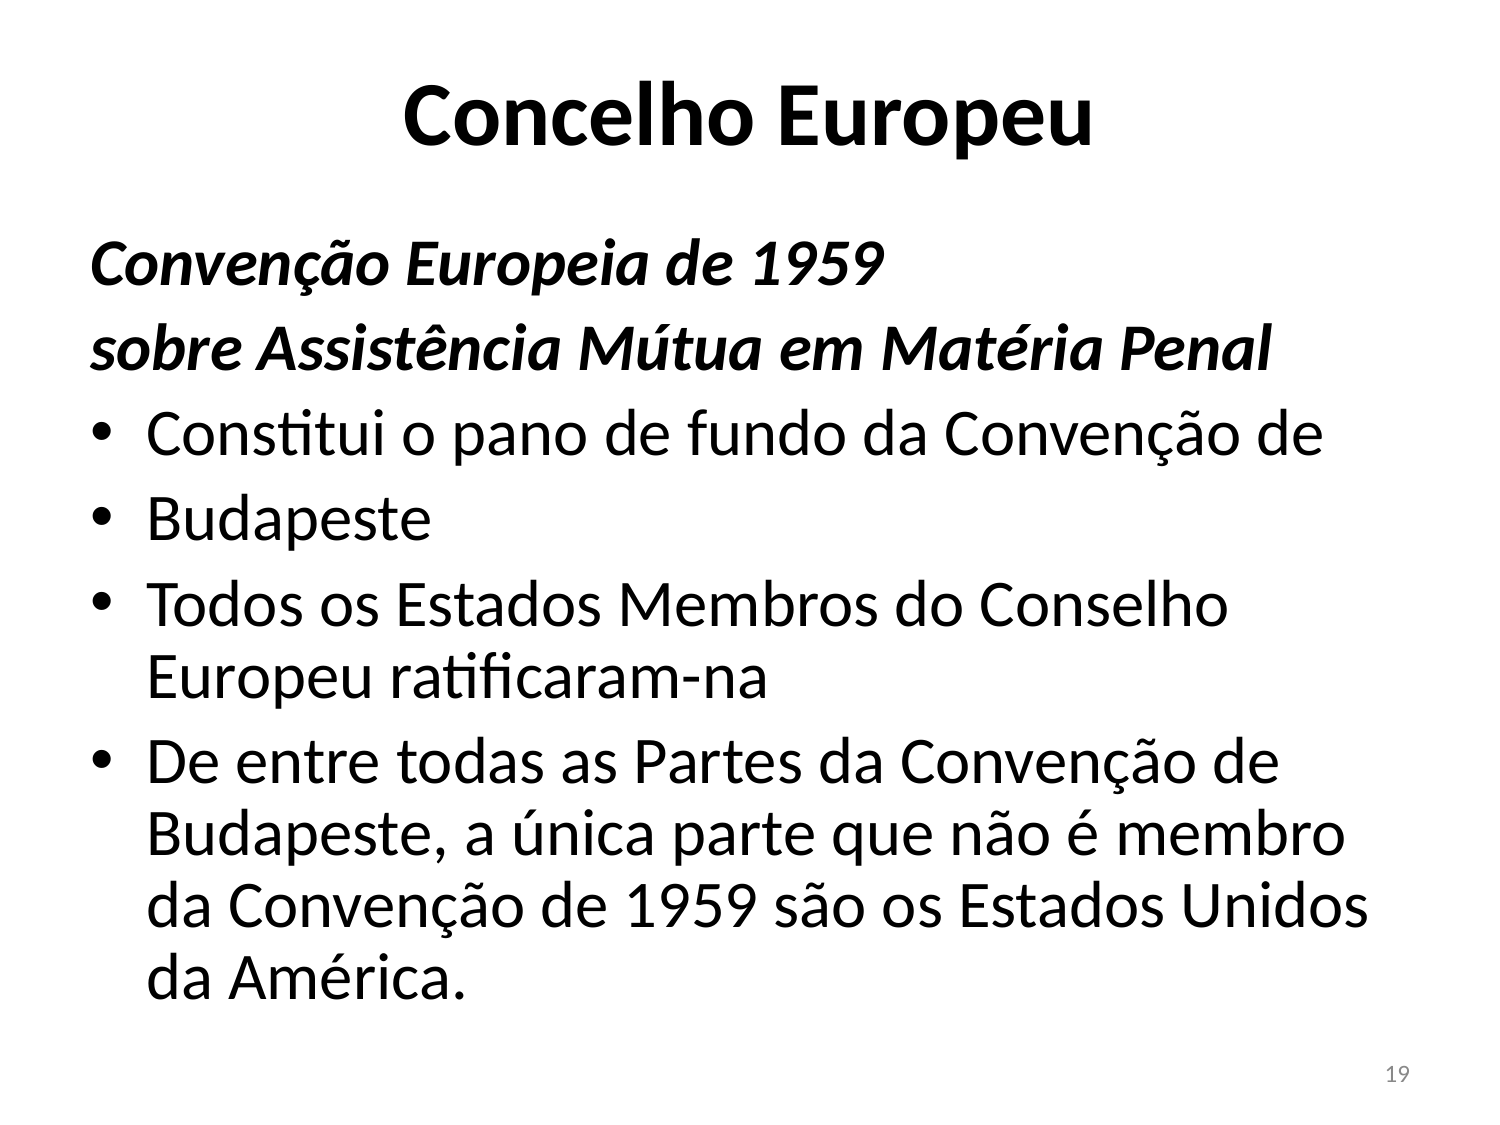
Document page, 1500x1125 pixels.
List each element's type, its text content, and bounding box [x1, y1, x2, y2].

list Convenção Europeia de 1959 sobre Assistência Mútua em Matéria Penal Constitui o pano de fundo da Convenção de Budapeste Todos os Estados Membros do Conselho Europeu ratificaram-na De entre todas as Partes da Convenção de Budapeste, a única parte que não é membro da Convenção de 1959 são os Estados Unidos da América. [75, 220, 1425, 1068]
slide_number 19 [1074, 1042, 1425, 1103]
title Concelho Europeu [75, 45, 1425, 172]
